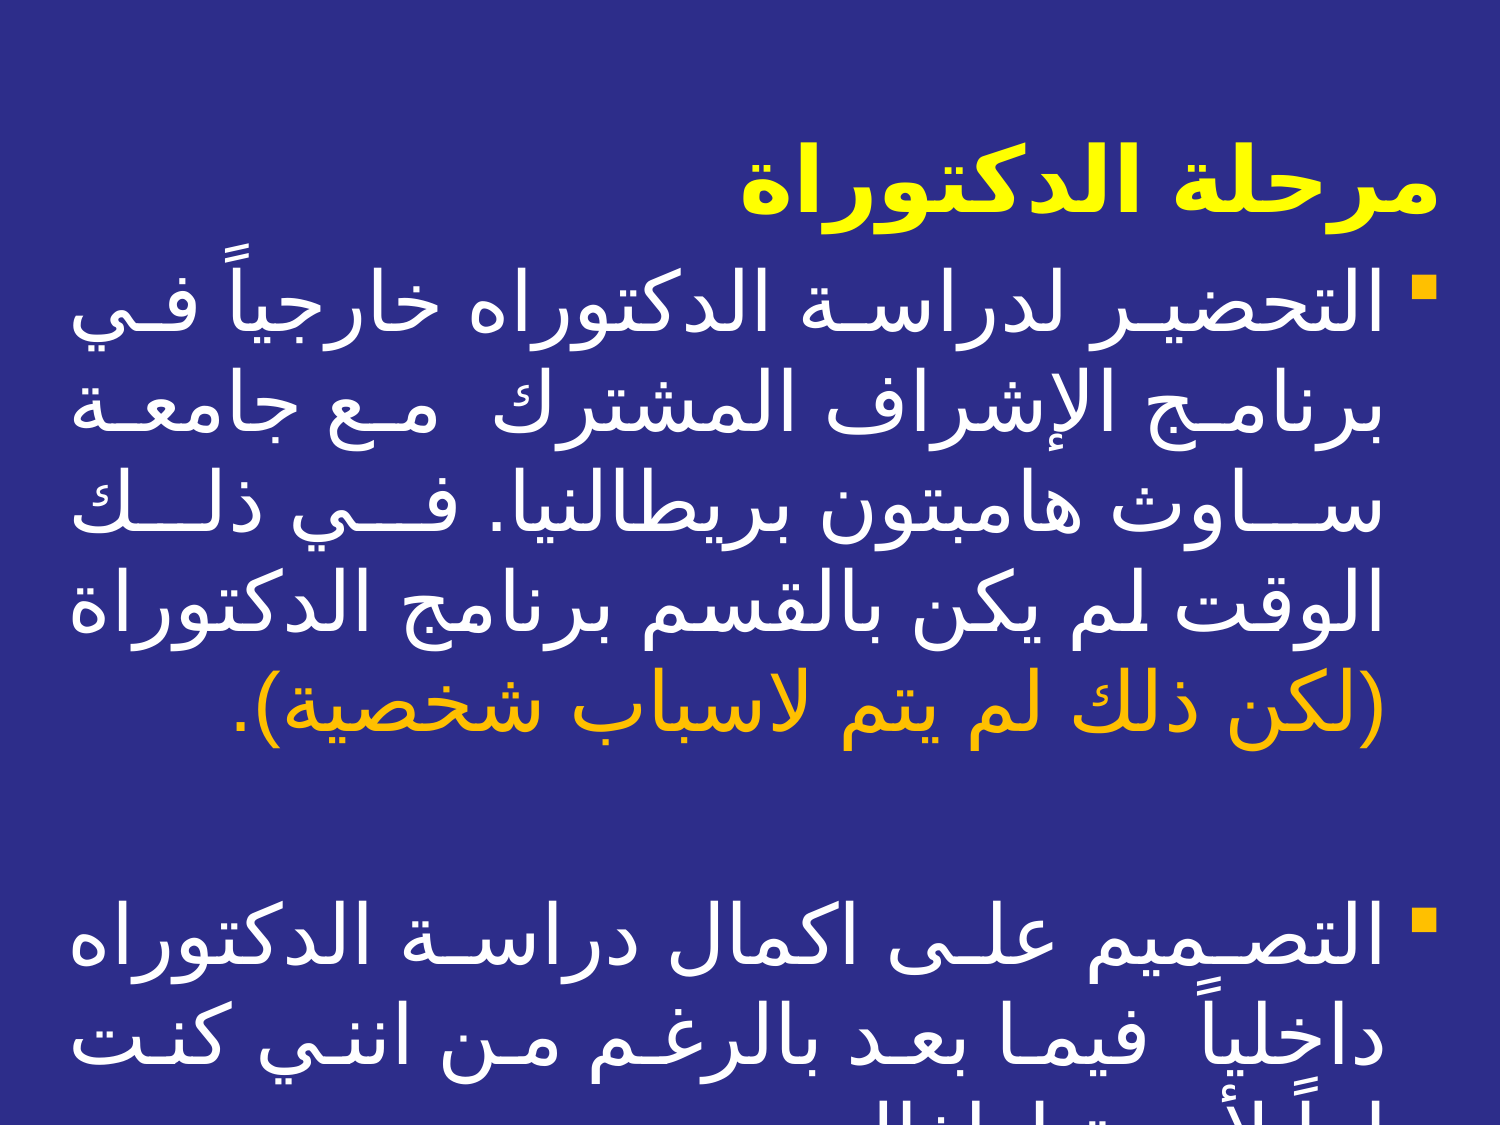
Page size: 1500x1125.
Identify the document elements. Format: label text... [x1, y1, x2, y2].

list مرحلة الدكتوراة التحضير لدراسة الدكتوراه خارجياً في برنامج الإشراف المشترك مع جامعة ساوث هامبتون بريطالنيا. في ذلك الوقت لم يكن بالقسم برنامج الدكتوراة (لكن ذلك لم يتم لاسباب شخصية). التصميم على اكمال دراسة الدكتوراه داخلياً فيما بعد بالرغم من انني كنت اماً لأربعة اطفال. [52, 113, 1459, 1048]
